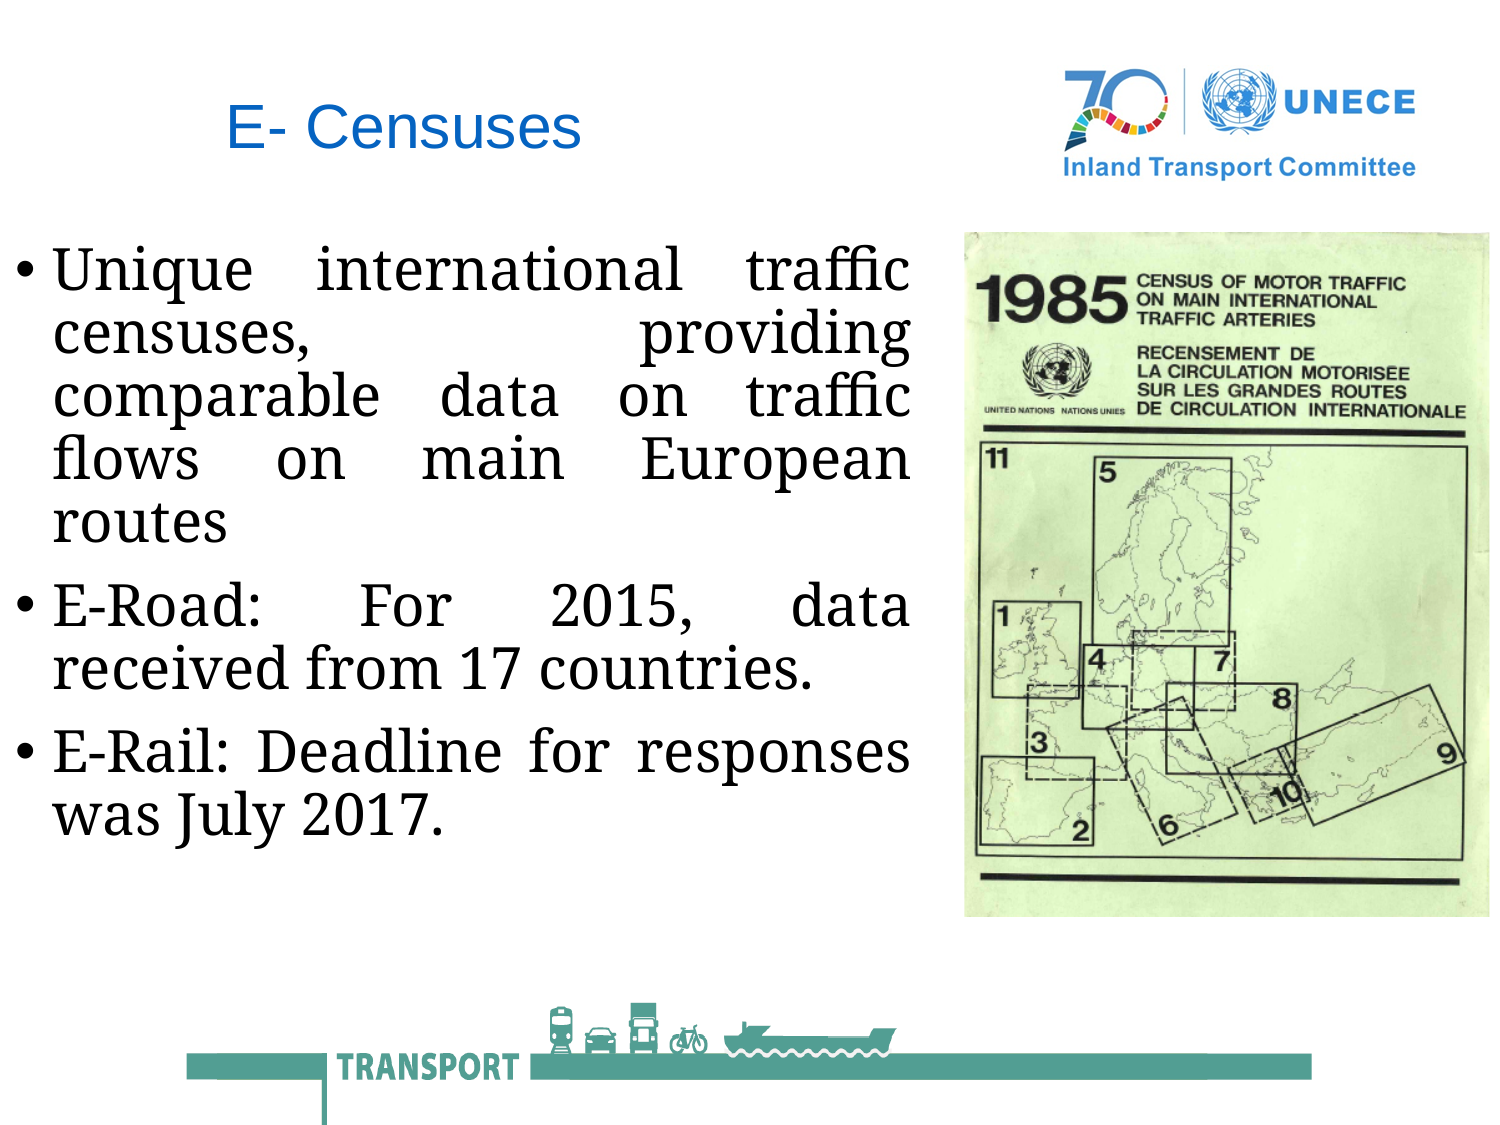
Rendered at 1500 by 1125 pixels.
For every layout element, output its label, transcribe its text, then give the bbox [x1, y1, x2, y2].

picture [962, 232, 1492, 917]
picture [186, 987, 1312, 1125]
picture [1056, 65, 1422, 182]
title E- Censuses [0, 74, 892, 182]
list Unique international traffic censuses, providing comparable data on traffic flows on main European routes E-Road: For 2015, data received from 17 countries. E-Rail: Deadline for responses was July 2017. [0, 232, 928, 738]
